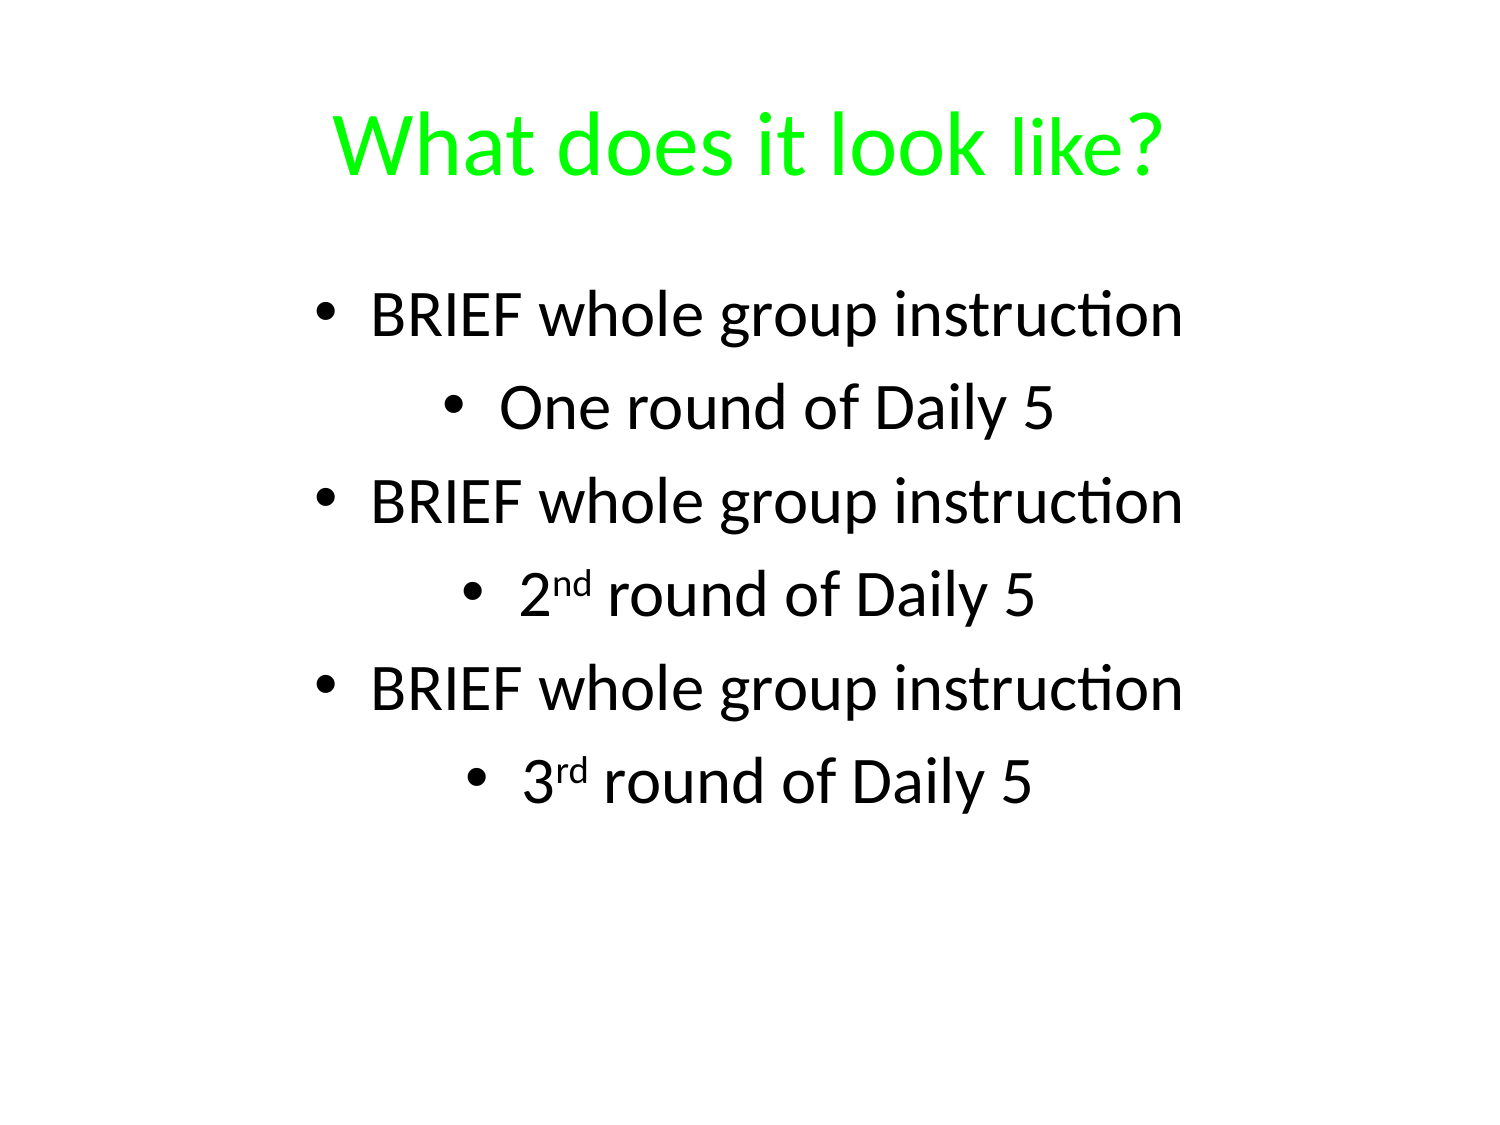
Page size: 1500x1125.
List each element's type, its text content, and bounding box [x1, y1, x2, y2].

title What does it look like? [74, 44, 1426, 233]
list BRIEF whole group instruction One round of Daily 5 BRIEF whole group instruction 2nd round of Daily 5 BRIEF whole group instruction 3rd round of Daily 5 [74, 262, 1426, 1006]
